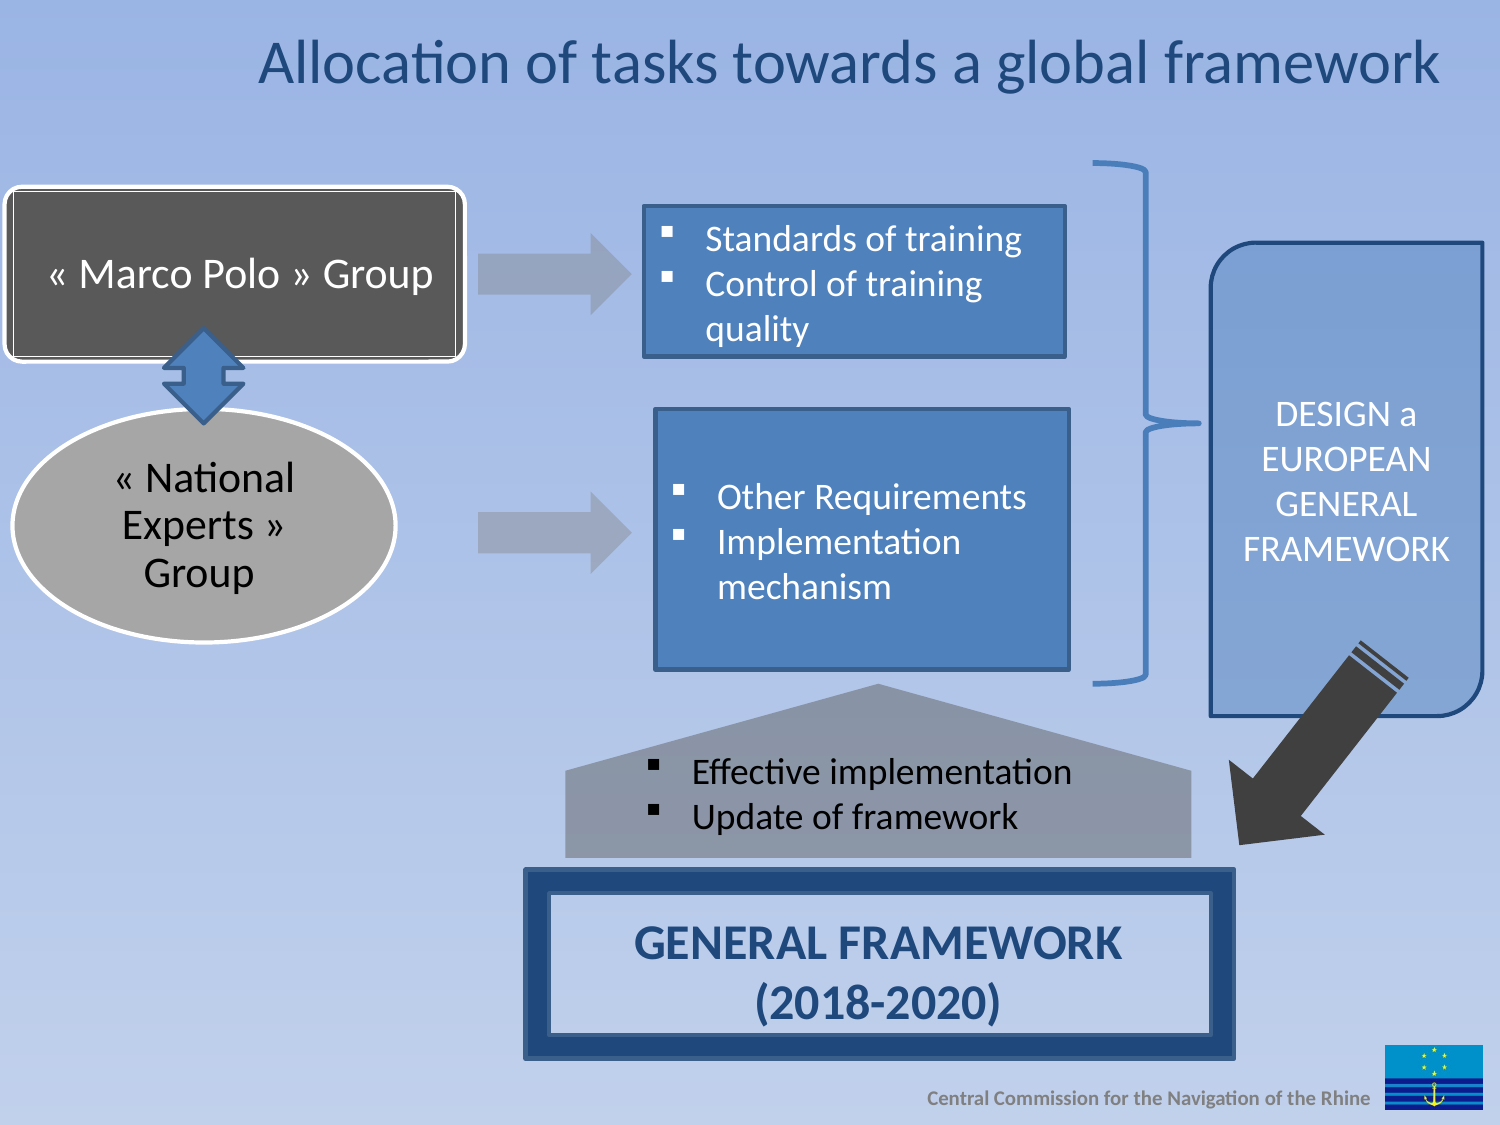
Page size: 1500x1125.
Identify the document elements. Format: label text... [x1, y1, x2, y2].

text_box GENERAL FRAMEWORK (2018-2020) [565, 901, 1192, 1037]
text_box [4, 186, 466, 362]
text_box [563, 750, 1194, 860]
text_box [1226, 638, 1411, 848]
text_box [12, 408, 396, 643]
text_box Other Requirements Implementation mechanism [653, 407, 1071, 672]
text_box [523, 867, 1236, 1061]
text_box [1092, 162, 1200, 685]
picture [1384, 1079, 1483, 1111]
text_box Standards of training Control of training quality [642, 204, 1067, 359]
text_box DESIGN a EUROPEAN GENERAL FRAMEWORK [1208, 240, 1485, 719]
text_box [476, 489, 634, 576]
text_box [671, 681, 1085, 739]
text_box [476, 231, 634, 318]
text_box Effective implementation Update of framework [630, 739, 1127, 845]
text_box [162, 369, 246, 407]
text_box Allocation of tasks towards a global framework [243, 13, 1470, 104]
text_box Central Commission for the Navigation of the Rhine [912, 1077, 1382, 1117]
